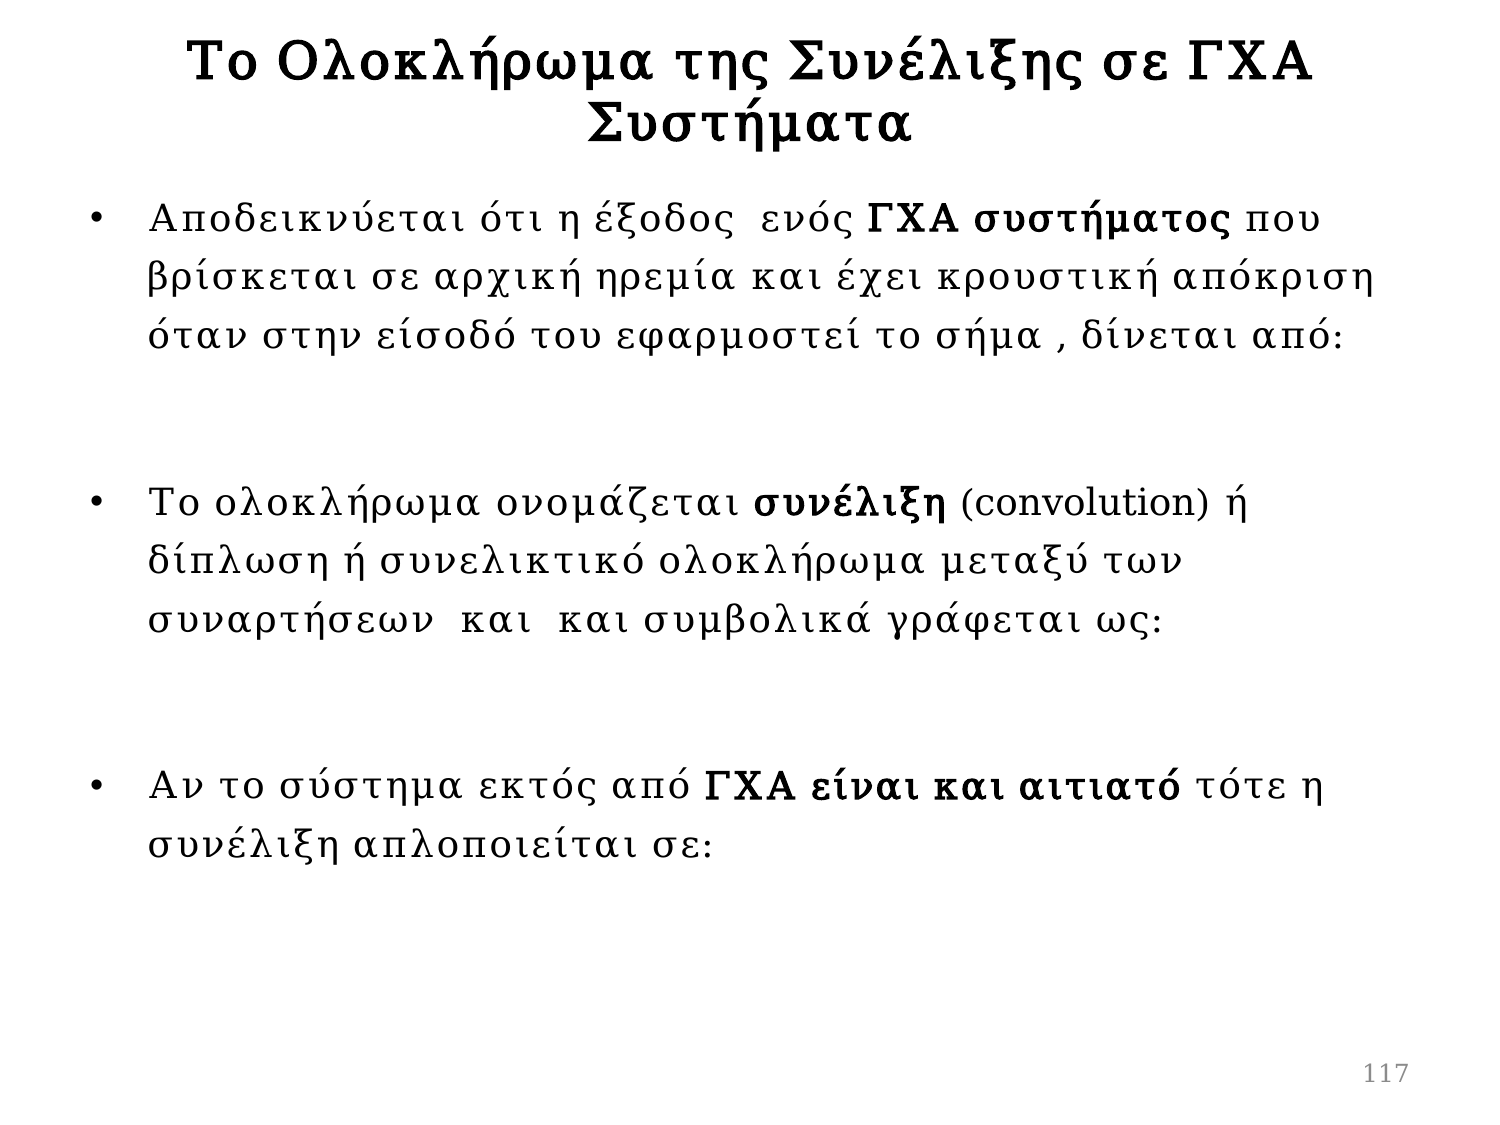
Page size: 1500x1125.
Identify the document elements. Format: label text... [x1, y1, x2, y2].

title Το Ολοκλήρωμα της Συνέλιξης σε ΓΧΑ Συστήματα [75, 19, 1425, 159]
slide_number 117 [1222, 1042, 1425, 1103]
